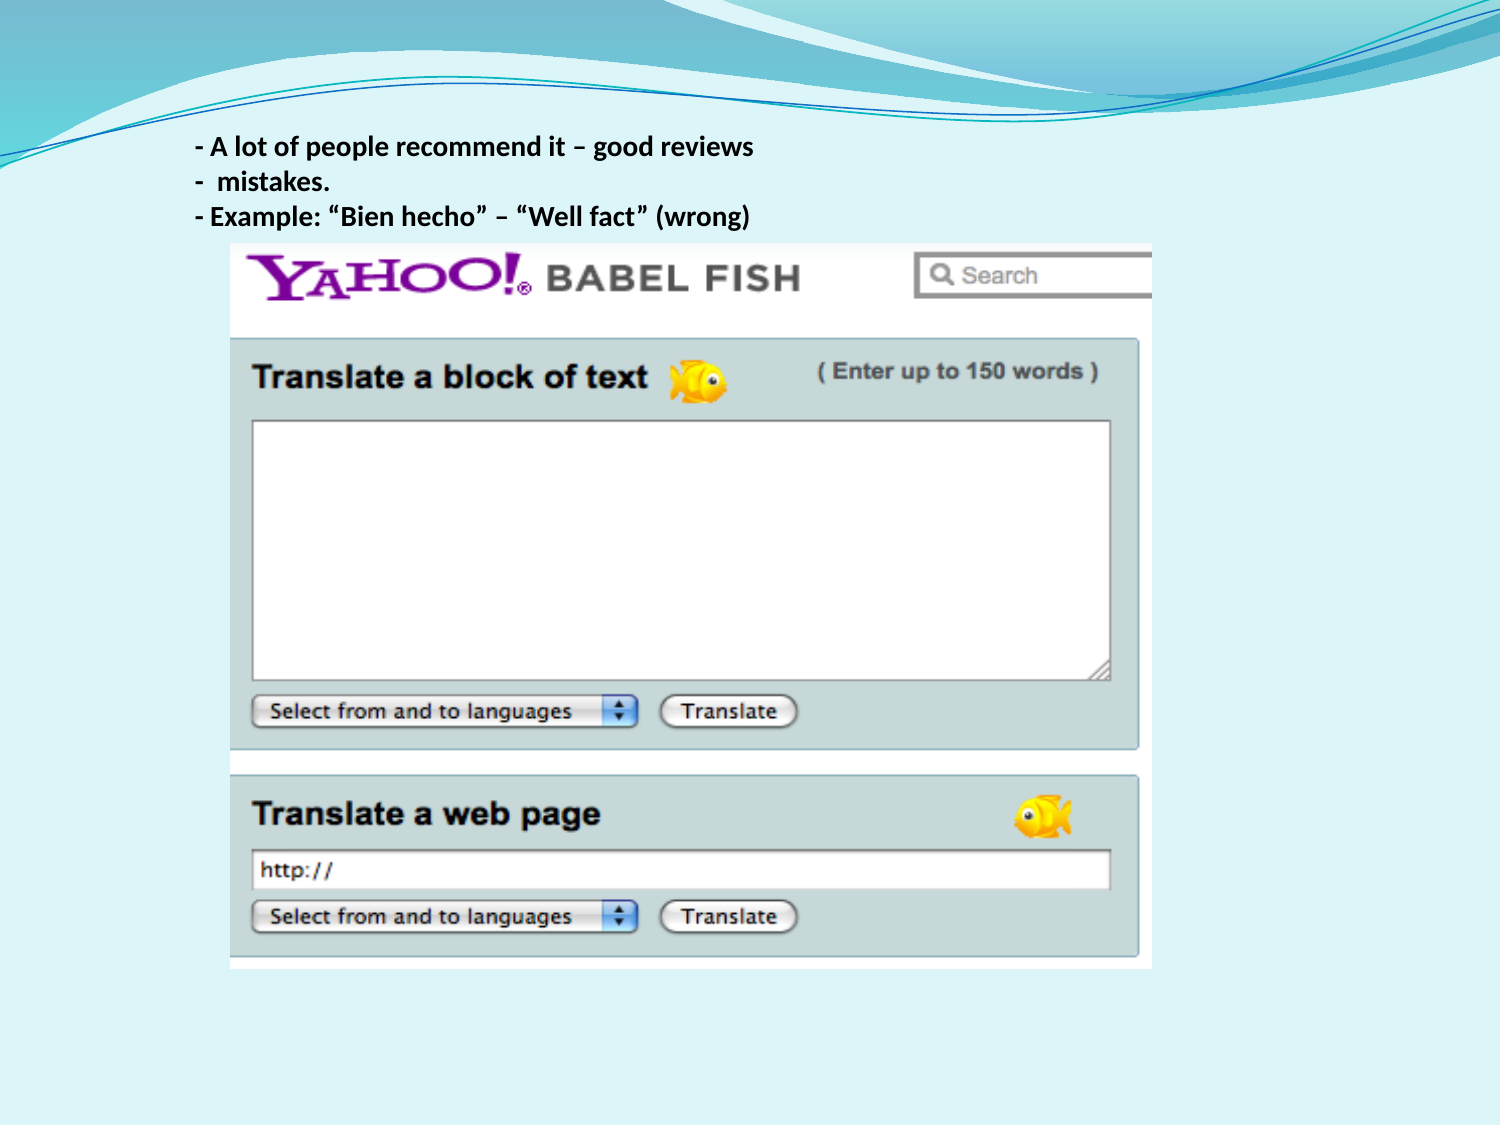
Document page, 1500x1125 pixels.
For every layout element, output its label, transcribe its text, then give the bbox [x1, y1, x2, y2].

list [229, 243, 1152, 970]
title - A lot of people recommend it – good reviews - mistakes. - Example: “Bien hecho” – “Well fact” (wrong) [194, 45, 1425, 233]
